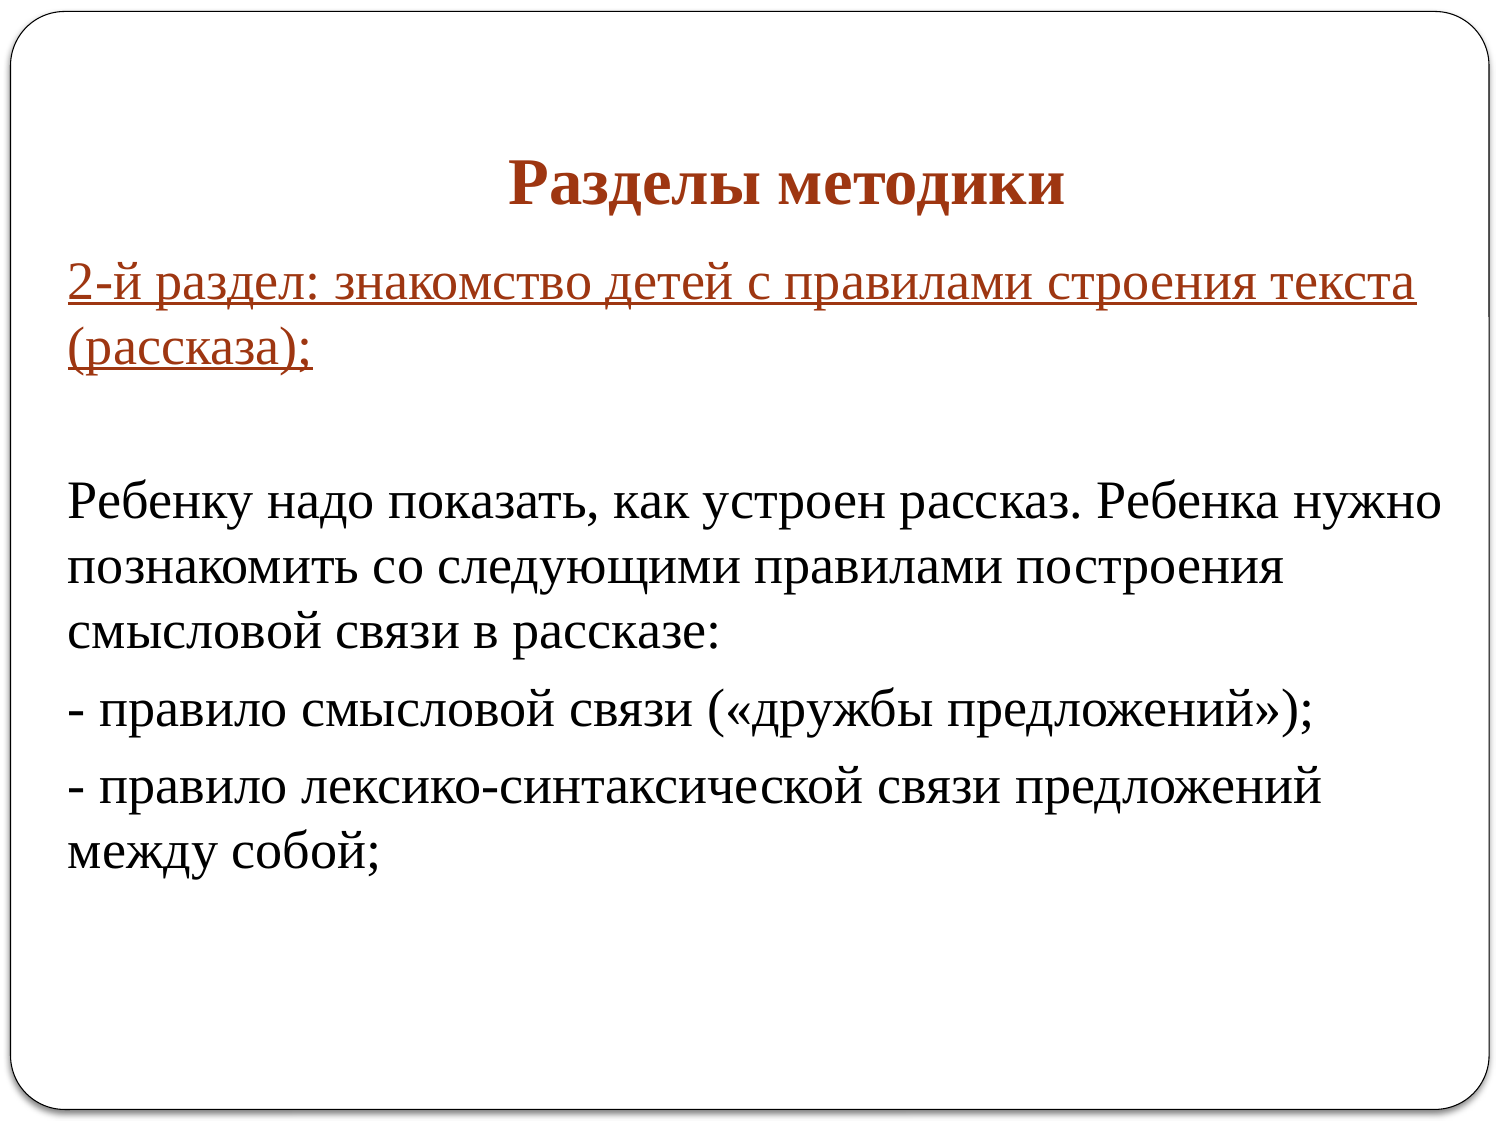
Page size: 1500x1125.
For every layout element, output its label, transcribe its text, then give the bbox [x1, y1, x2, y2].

list 2-й раздел: знакомство детей с правилами строения текста (рассказа); Ребенку надо показать, как устроен рассказ. Ребенка нужно познакомить со следующими правилами построения смысловой связи в рассказе: - правило смысловой связи («дружбы предложений»); - правило лексико-синтаксической связи предложений между собой; [53, 237, 1459, 988]
title Разделы методики [150, 45, 1425, 233]
